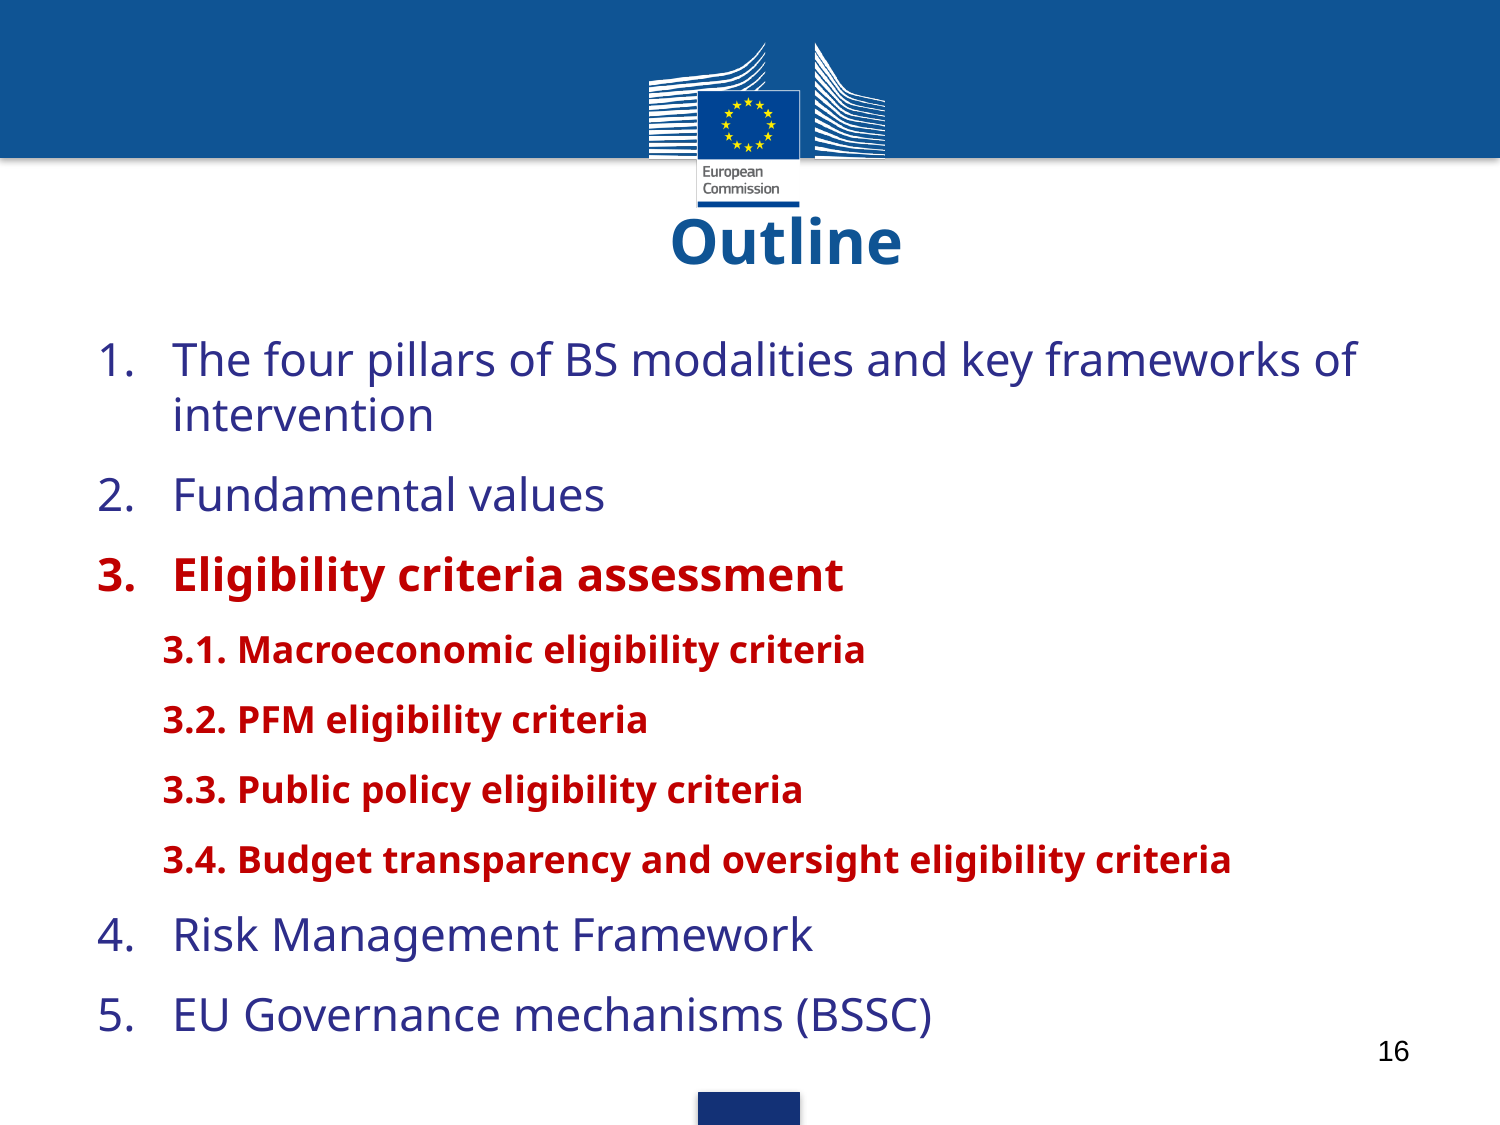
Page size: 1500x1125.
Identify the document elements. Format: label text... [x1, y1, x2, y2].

list The four pillars of BS modalities and key frameworks of intervention Fundamental values Eligibility criteria assessment 3.1. Macroeconomic eligibility criteria 3.2. PFM eligibility criteria 3.3. Public policy eligibility criteria 3.4. Budget transparency and oversight eligibility criteria Risk Management Framework EU Governance mechanisms (BSSC) [81, 243, 1433, 1083]
picture [649, 42, 885, 175]
title Outline [81, 175, 1433, 243]
slide_number 16 [1074, 1024, 1426, 1103]
